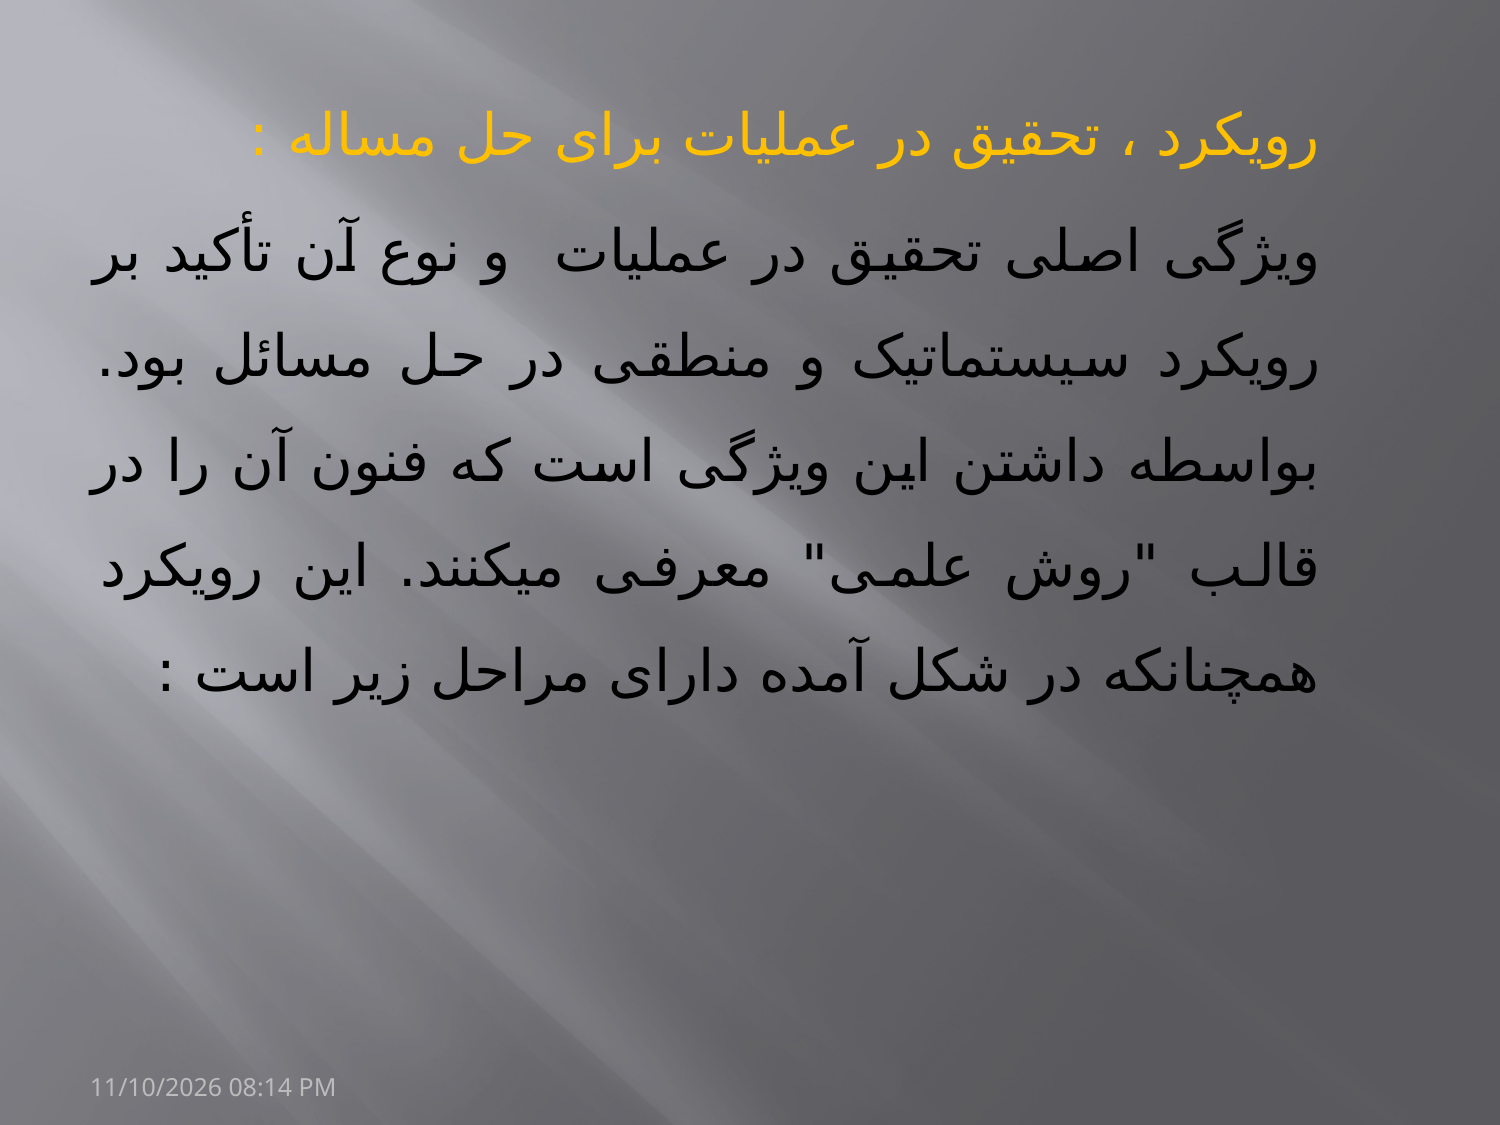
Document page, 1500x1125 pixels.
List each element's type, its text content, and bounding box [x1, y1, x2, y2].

slide_number 20/مارس/1 [75, 1052, 425, 1113]
list رویکرد ، تحقیق در عملیات برای حل مساله : ویژگی اصلی تحقیق در عملیات و نوع آن تأکید بر رویکرد سیستماتیک و منطقی در حل مسائل بود. بواسطه داشتن این ویژگی است که فنون آن را در قالب "روش علمی" معرفی می­کنند. این رویکرد همچنانکه در شکل آمده دارای مراحل زیر است : [75, 54, 1425, 1035]
